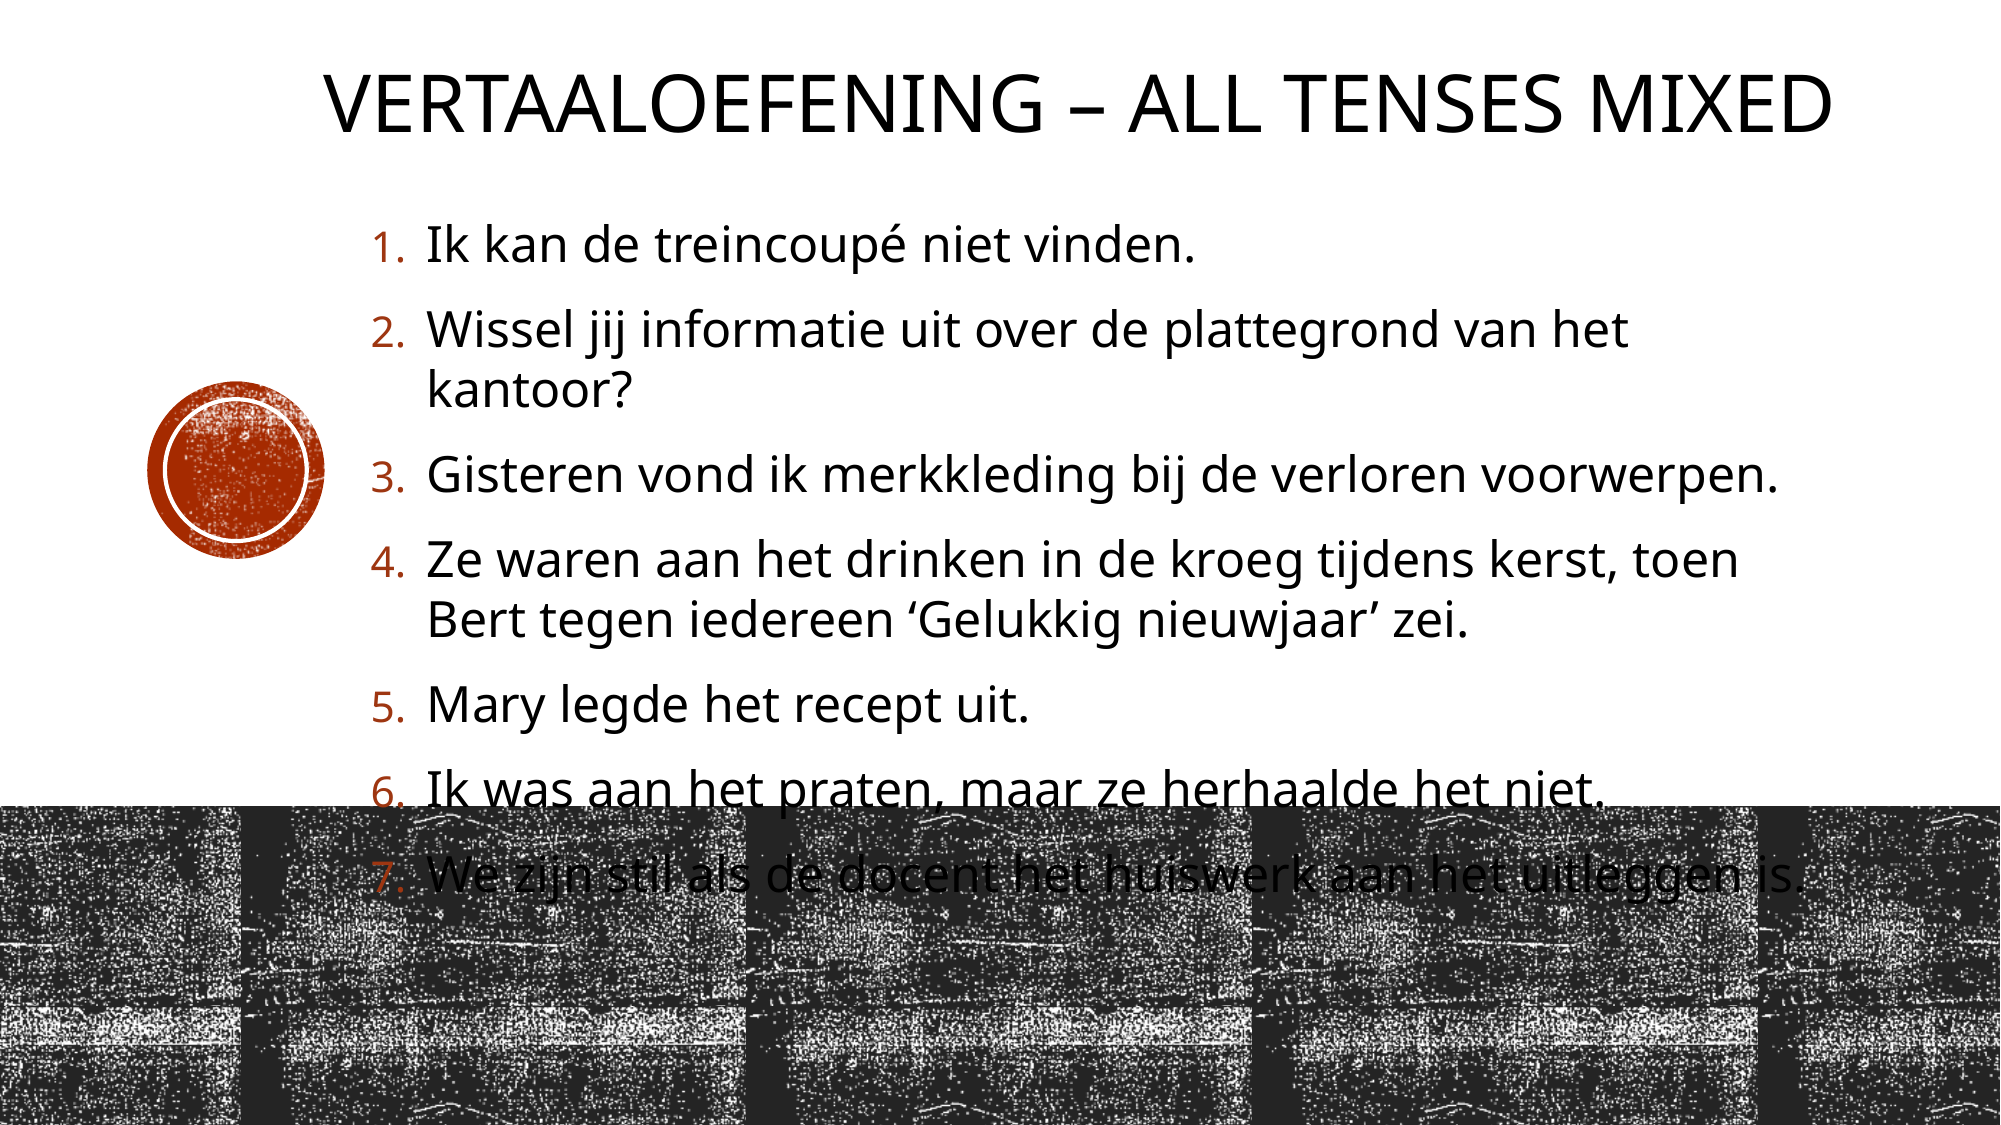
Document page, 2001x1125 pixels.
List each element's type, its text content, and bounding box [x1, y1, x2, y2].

list Ik kan de treincoupé niet vinden. Wissel jij informatie uit over de plattegrond van het kantoor? Gisteren vond ik merkkleding bij de verloren voorwerpen. Ze waren aan het drinken in de kroeg tijdens kerst, toen Bert tegen iedereen ‘Gelukkig nieuwjaar’ zei. Mary legde het recept uit. Ik was aan het praten, maar ze herhaalde het niet. We zijn stil als de docent het huiswerk aan het uitleggen is. [355, 204, 1841, 772]
title VertaalOefening – all tenses mixed [308, 54, 1888, 164]
